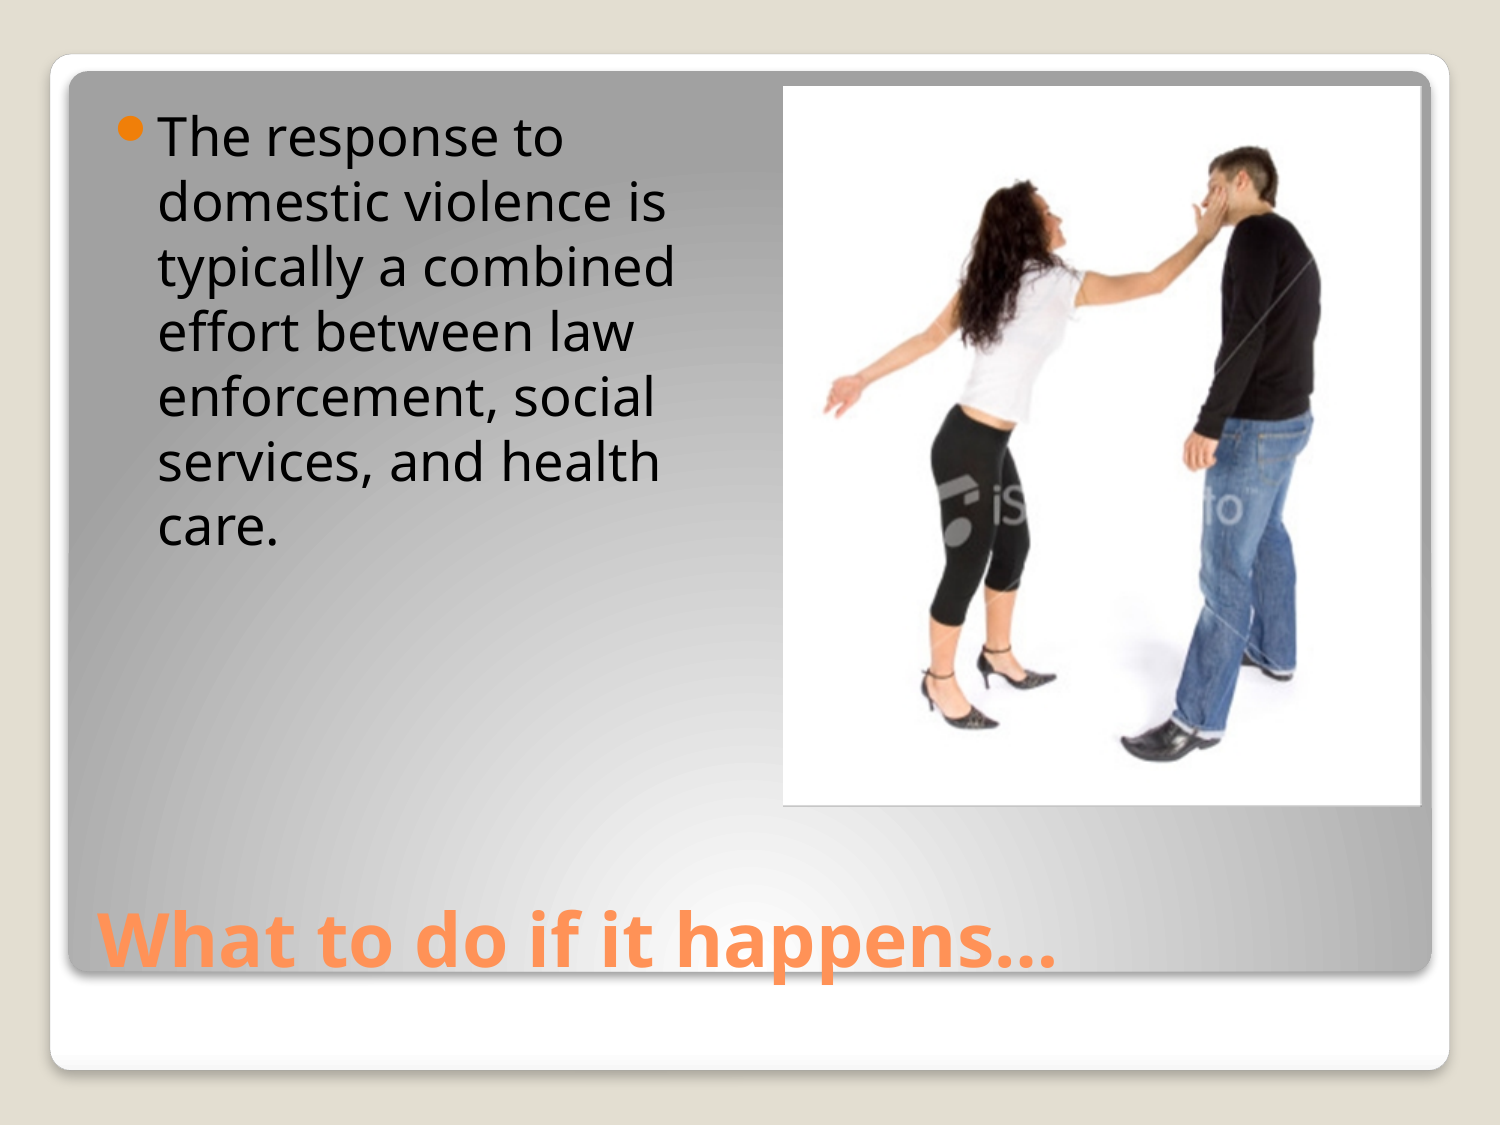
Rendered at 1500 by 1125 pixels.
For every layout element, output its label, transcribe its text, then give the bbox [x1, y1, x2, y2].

list The response to domestic violence is typically a combined effort between law enforcement, social services, and health care. [84, 86, 730, 807]
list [783, 86, 1422, 808]
title What to do if it happens… [82, 817, 1425, 991]
